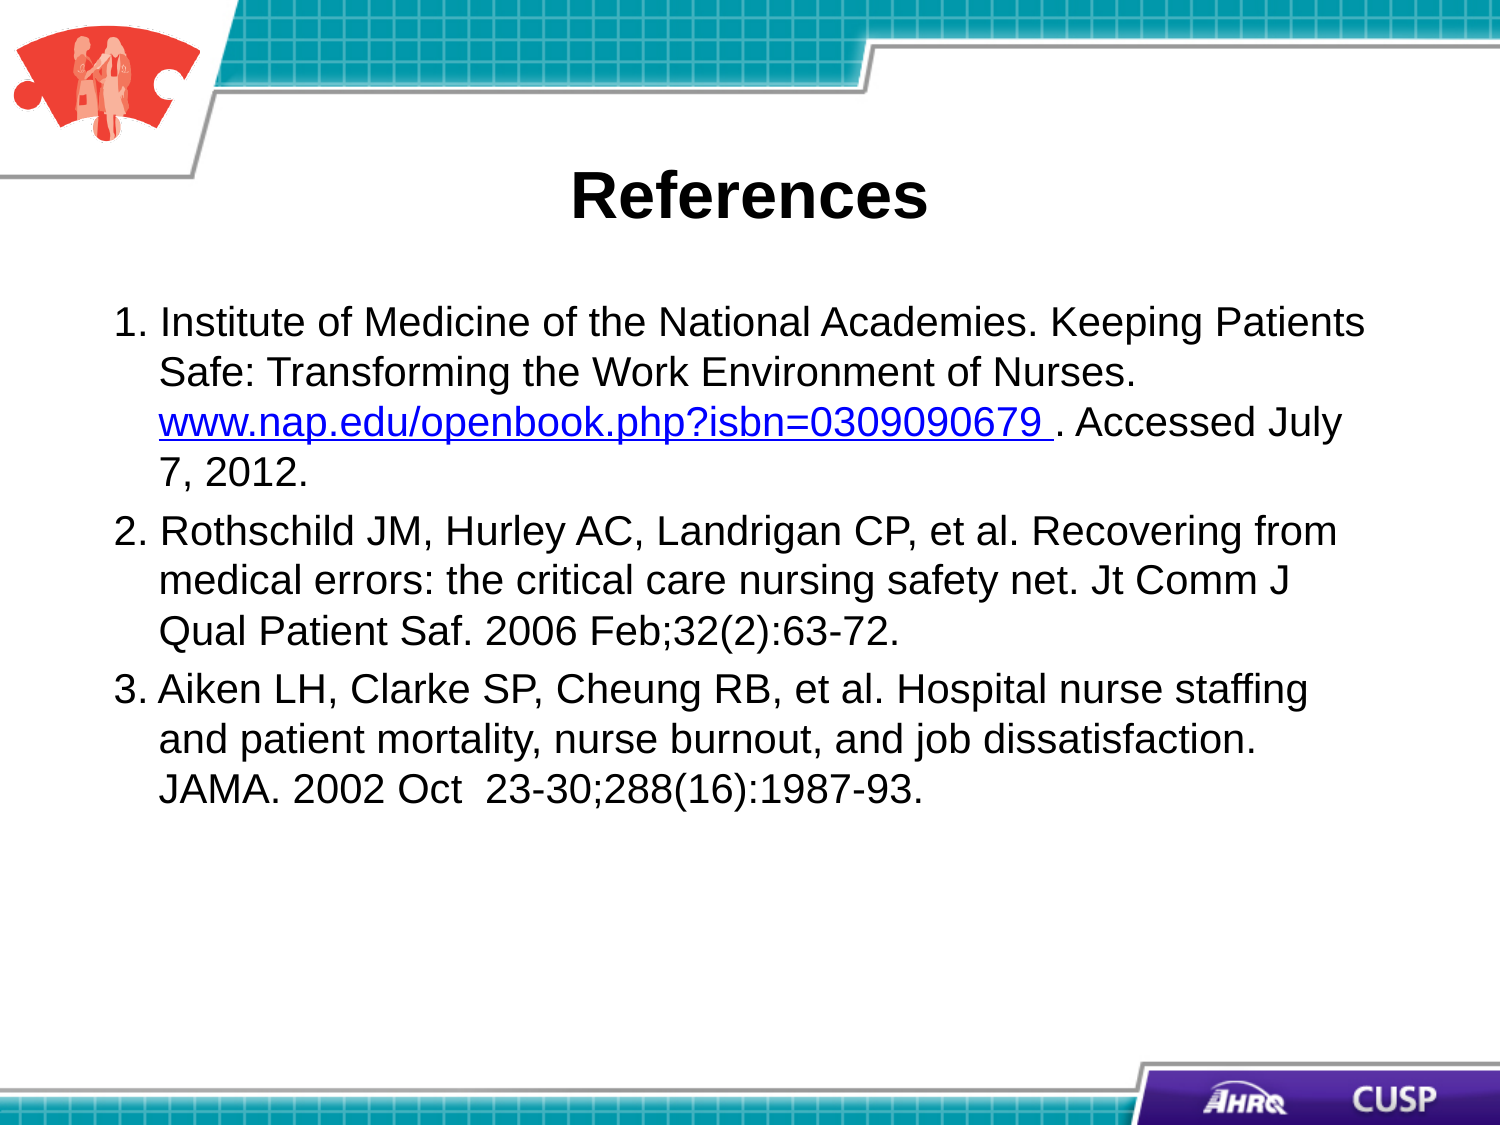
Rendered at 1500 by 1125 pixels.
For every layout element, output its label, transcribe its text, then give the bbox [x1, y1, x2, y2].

picture [0, 263, 1500, 1125]
list 1. Institute of Medicine of the National Academies. Keeping Patients Safe: Transforming the Work Environment of Nurses. www.nap.edu/openbook.php?isbn=0309090679 . Accessed July 7, 2012. 2. Rothschild JM, Hurley AC, Landrigan CP, et al. Recovering from medical errors: the critical care nursing safety net. Jt Comm J Qual Patient Saf. 2006 Feb;32(2):63-72. 3. Aiken LH, Clarke SP, Cheung RB, et al. Hospital nurse staffing and patient mortality, nurse burnout, and job dissatisfaction. JAMA. 2002 Oct 23-30;288(16):1987-93. [87, 287, 1400, 925]
title References [0, 121, 1500, 263]
picture [0, 0, 1500, 121]
